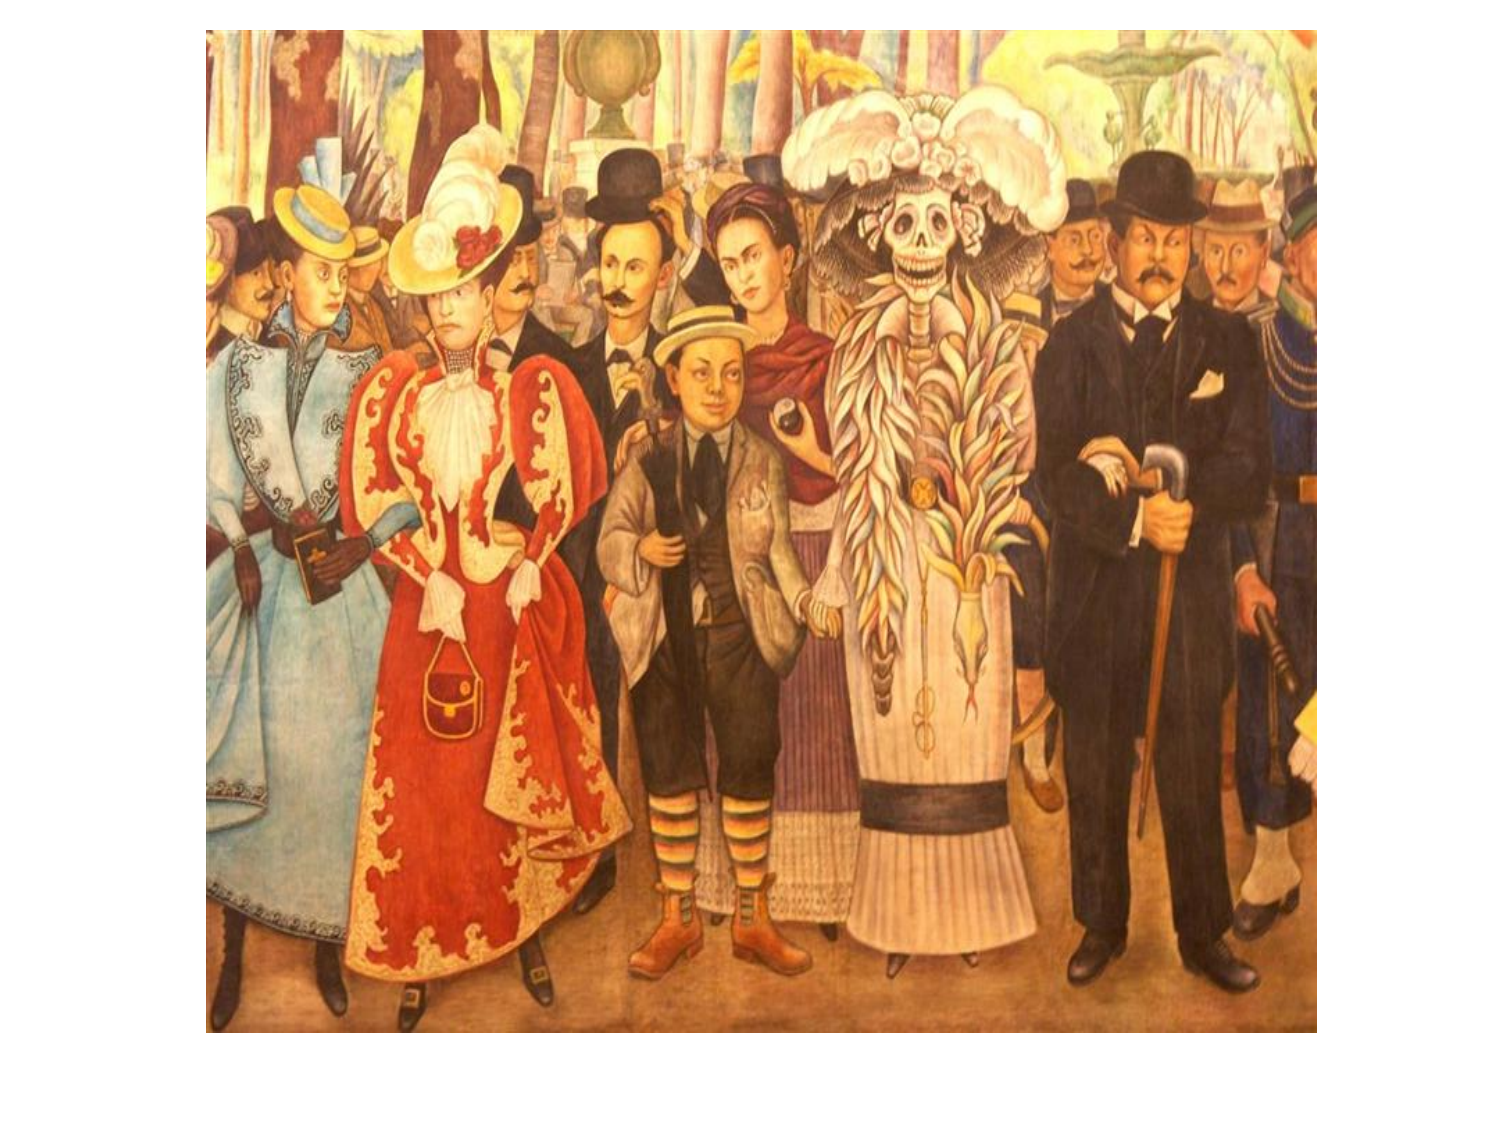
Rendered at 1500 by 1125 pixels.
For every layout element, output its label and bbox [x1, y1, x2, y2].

picture [206, 30, 1318, 1033]
